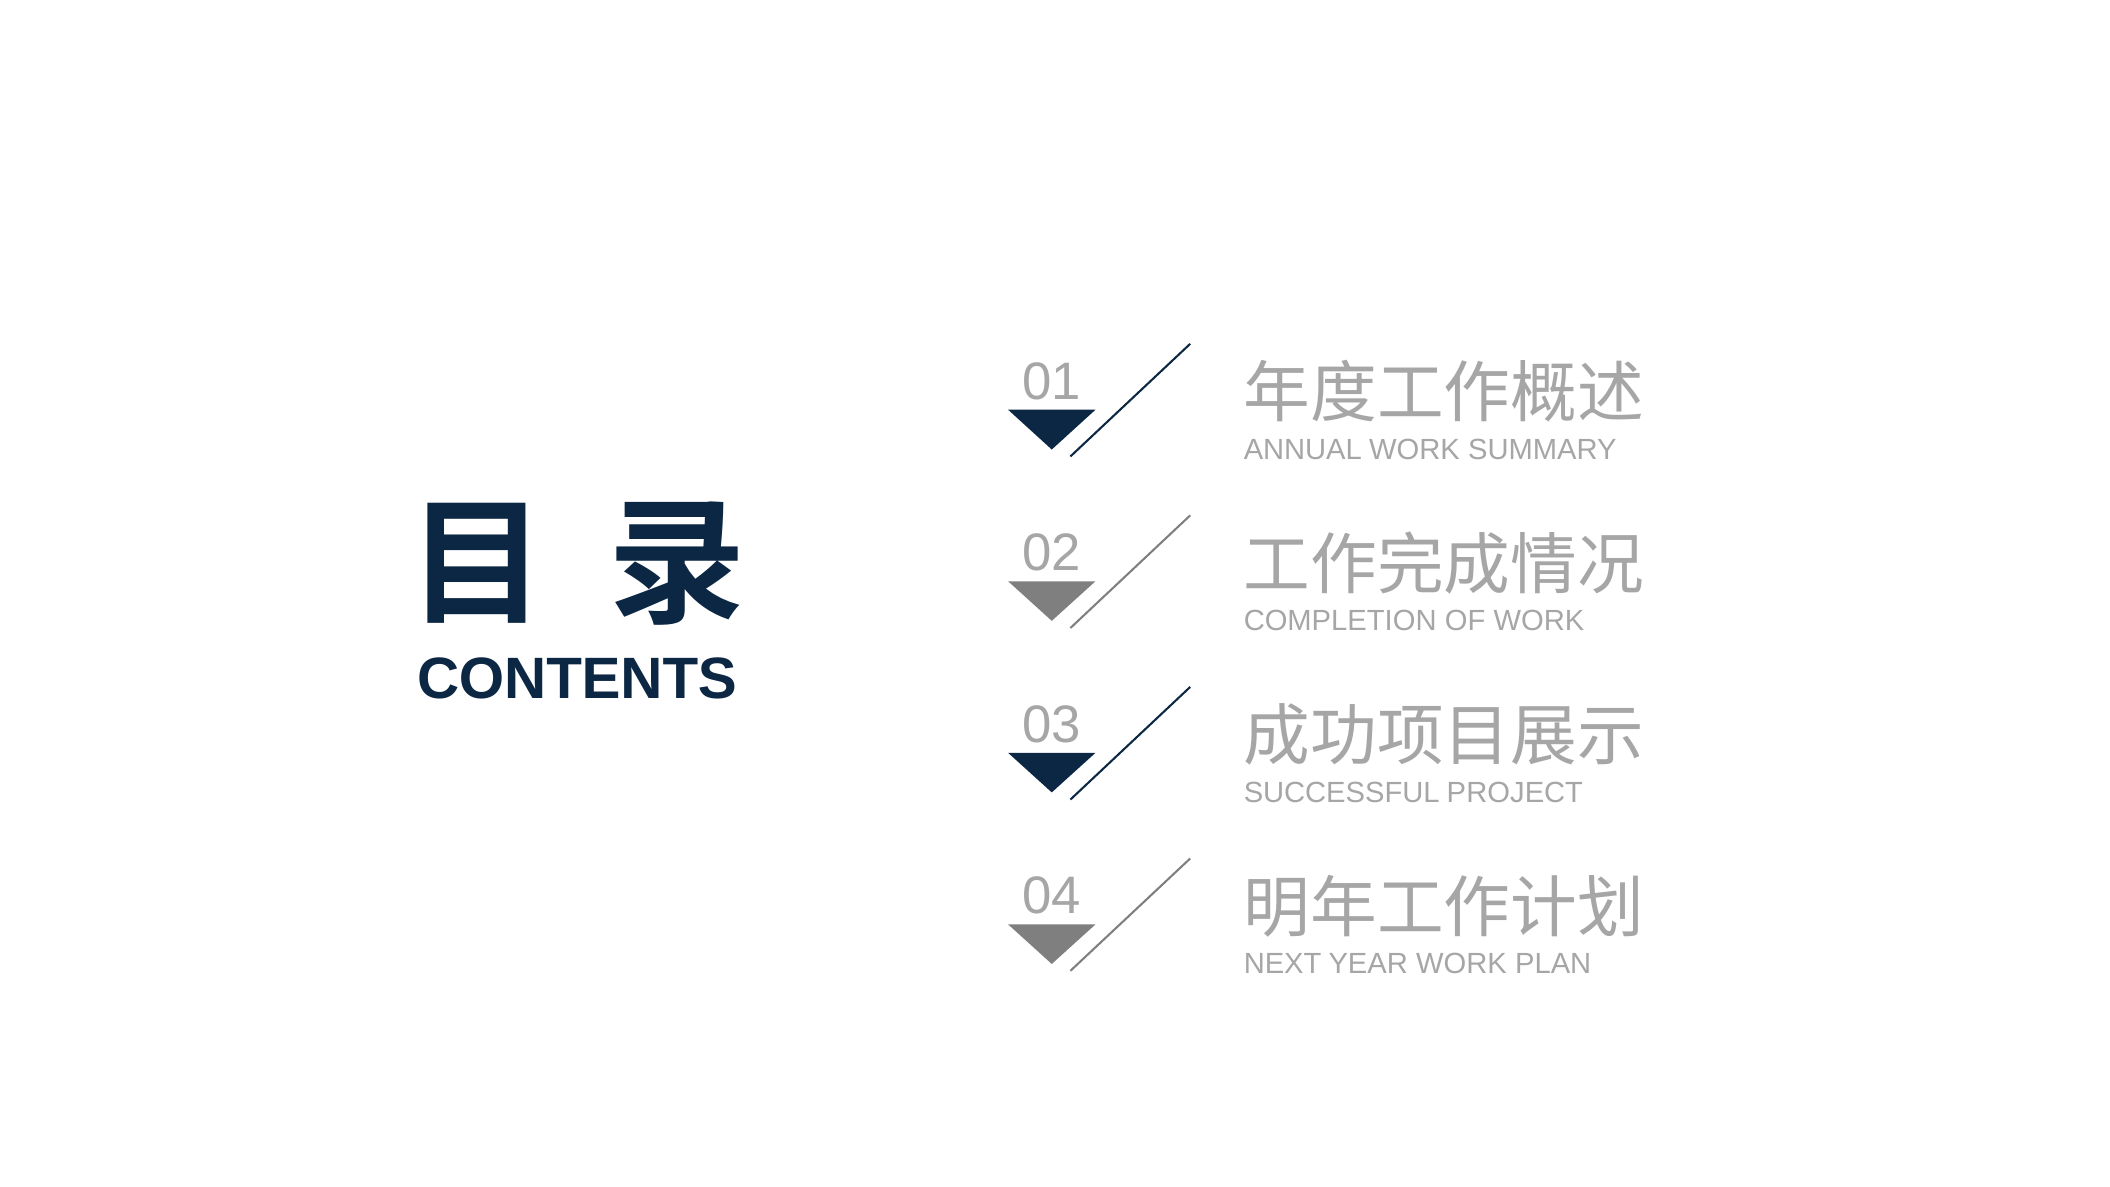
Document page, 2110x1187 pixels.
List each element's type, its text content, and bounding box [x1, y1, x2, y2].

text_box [1005, 515, 1191, 629]
text_box 工作完成情况 COMPLETION OF WORK [1243, 521, 1747, 637]
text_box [1005, 858, 1191, 971]
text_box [1005, 686, 1191, 800]
text_box 年度工作概述 ANNUAL WORK SUMMARY [1243, 350, 1747, 466]
text_box 明年工作计划 NEXT YEAR WORK PLAN [1243, 864, 1747, 980]
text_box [1005, 343, 1191, 457]
text_box CONTENTS [343, 640, 811, 711]
text_box 目 录 [341, 474, 813, 640]
text_box 成功项目展示 SUCCESSFUL PROJECT [1243, 693, 1747, 809]
